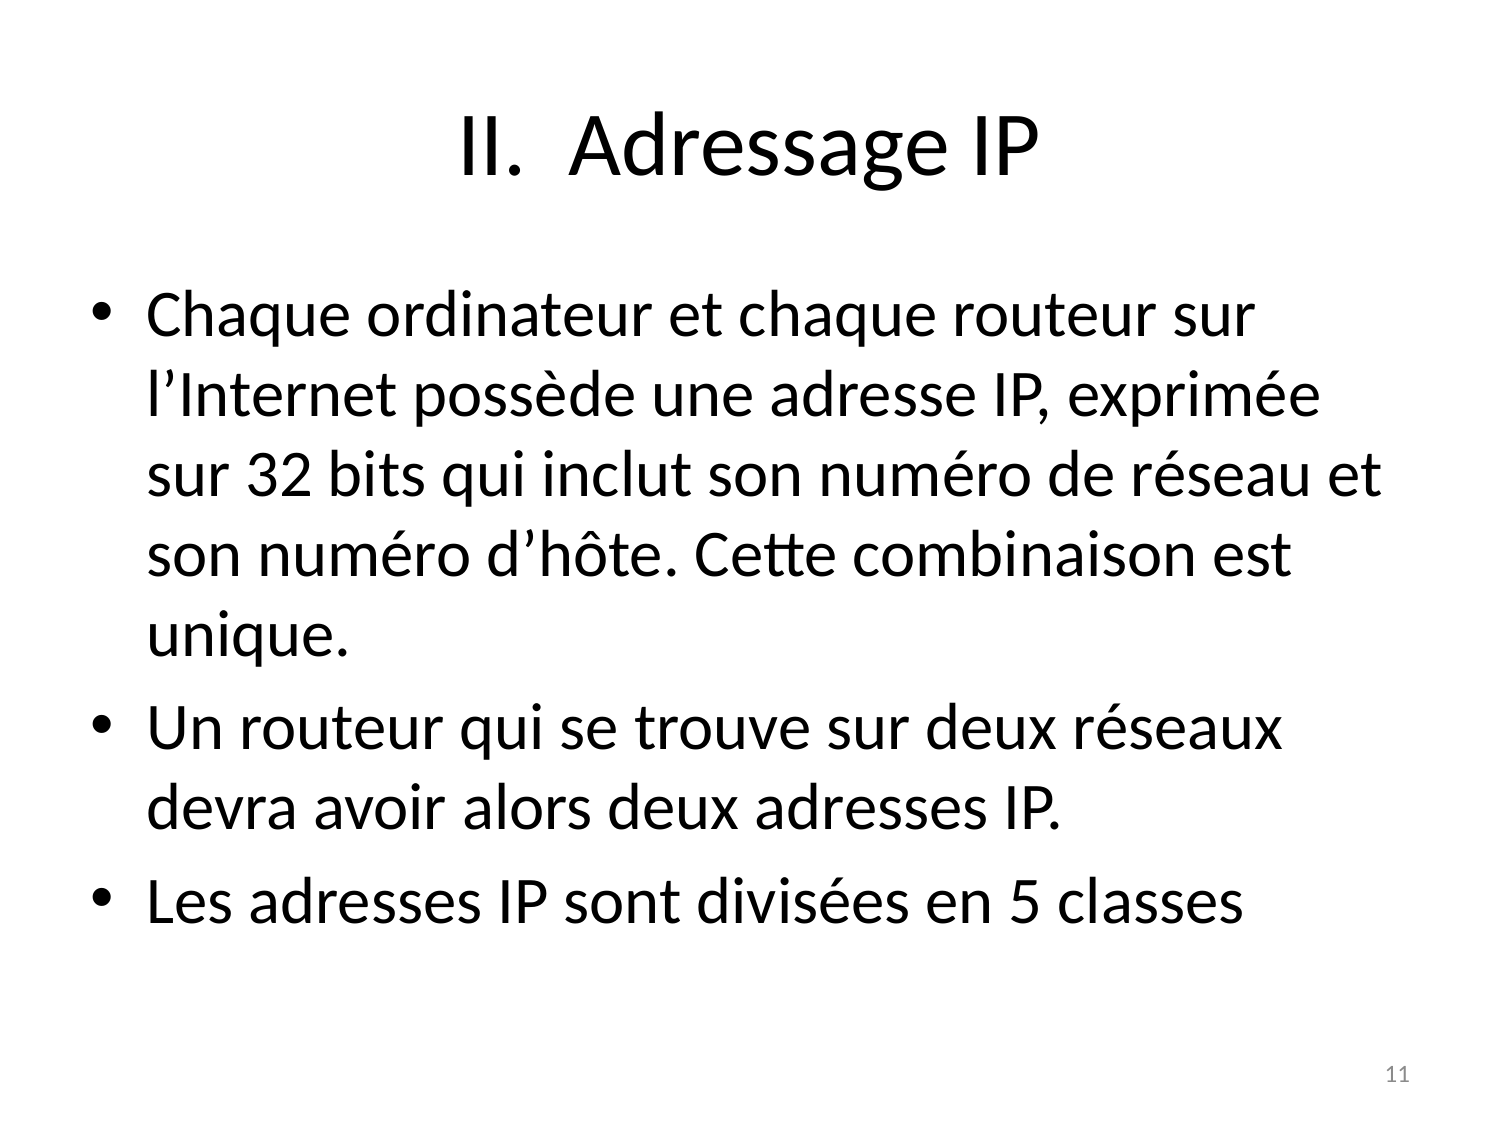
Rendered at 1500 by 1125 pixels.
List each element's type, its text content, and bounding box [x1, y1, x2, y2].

title II. Adressage IP [75, 45, 1425, 233]
list Chaque ordinateur et chaque routeur sur l’Internet possède une adresse IP, exprimée sur 32 bits qui inclut son numéro de réseau et son numéro d’hôte. Cette combinaison est unique. Un routeur qui se trouve sur deux réseaux devra avoir alors deux adresses IP. Les adresses IP sont divisées en 5 classes [75, 262, 1425, 1005]
slide_number 11 [1074, 1042, 1425, 1103]
